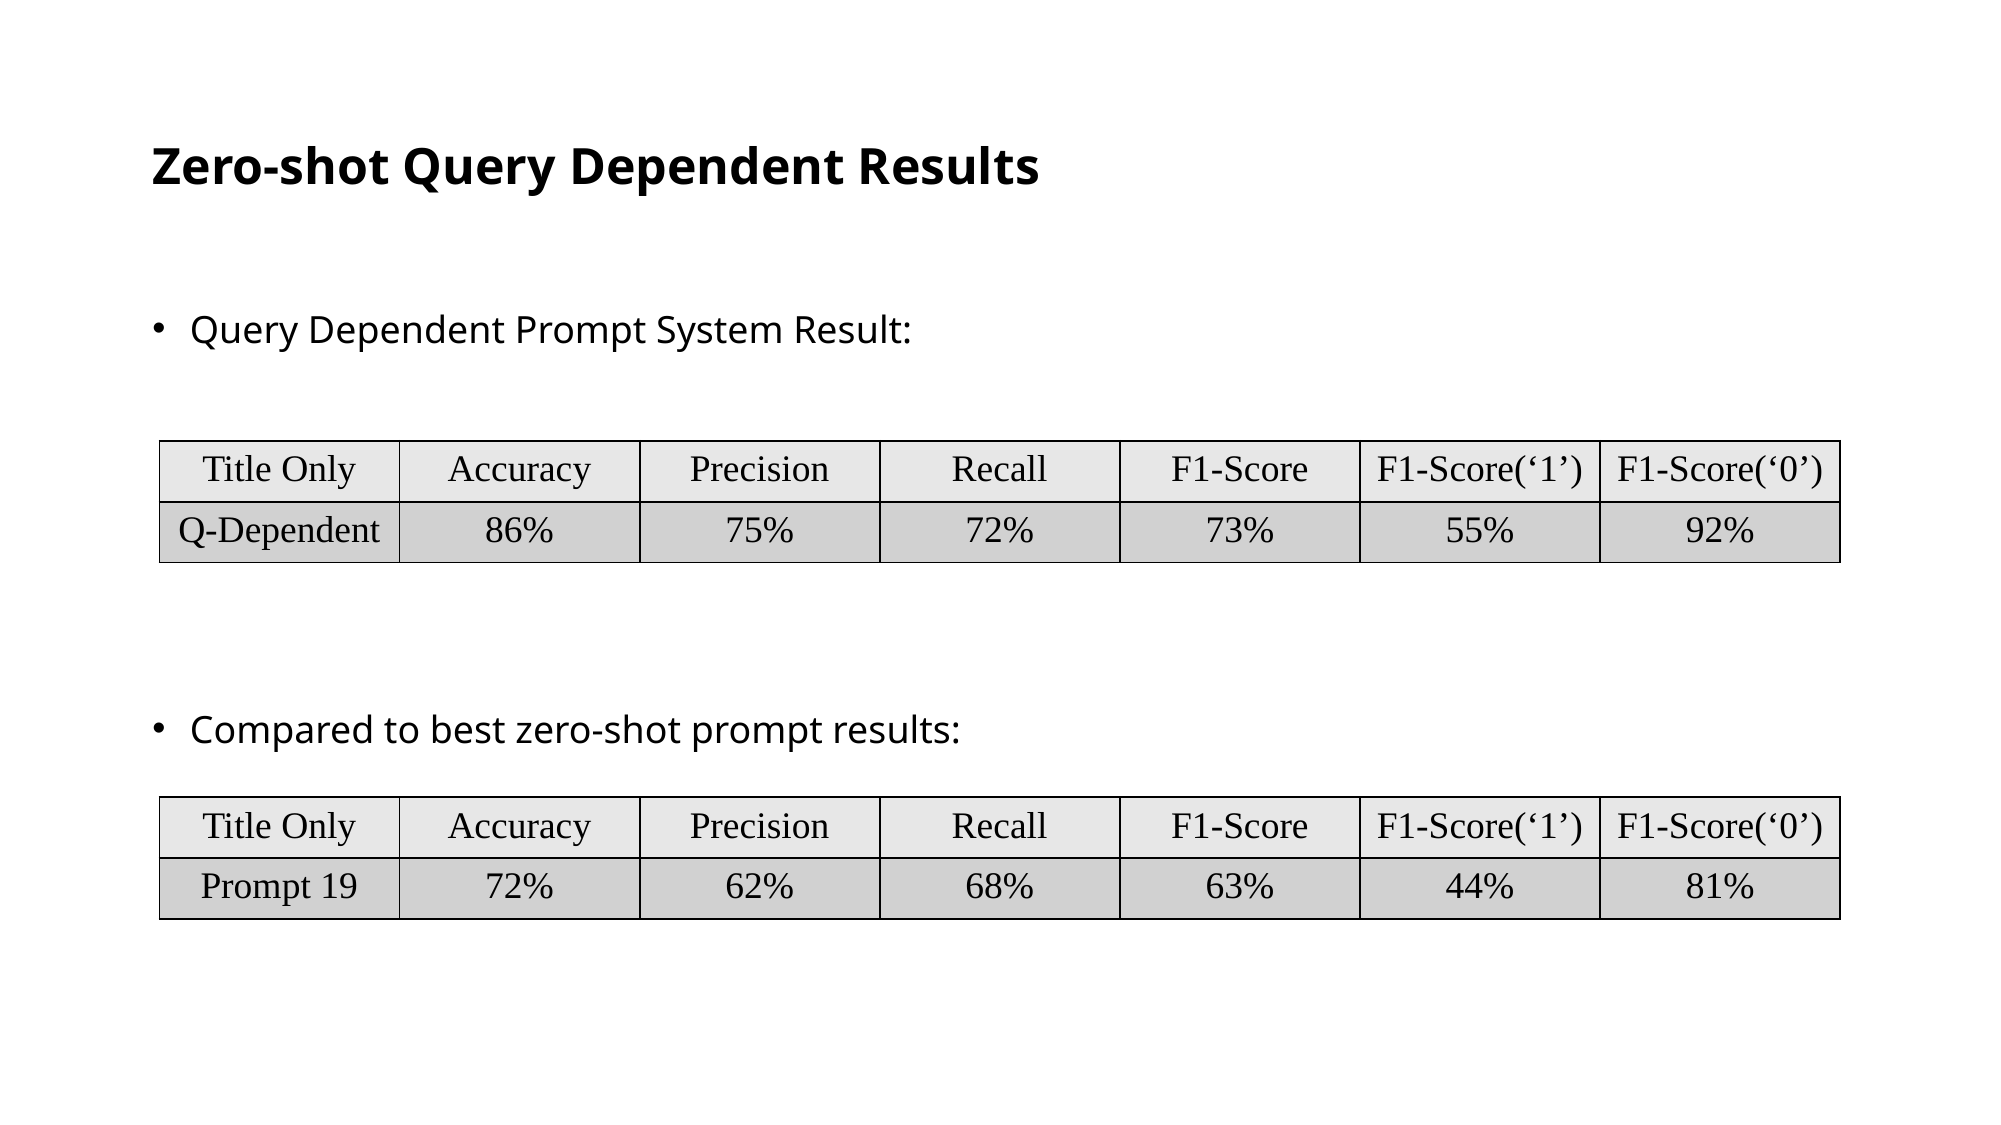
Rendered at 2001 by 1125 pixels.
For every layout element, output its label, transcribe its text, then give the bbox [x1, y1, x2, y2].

table_header Title Only [160, 798, 399, 857]
table_cell 63% [1121, 859, 1359, 918]
table_header Precision [641, 798, 879, 857]
table_header Accuracy [400, 798, 639, 857]
table_cell 62% [641, 859, 879, 918]
table_header F1-Score [1121, 798, 1359, 857]
table_header F1-Score(‘1’) [1361, 798, 1599, 857]
table_cell 72% [400, 859, 639, 918]
table_header Recall [881, 798, 1119, 857]
title Zero-shot Query Dependent Results [137, 59, 1863, 278]
list Query Dependent Prompt System Result: Compared to best zero-shot prompt results: [137, 299, 1863, 1014]
table_cell 44% [1361, 859, 1599, 918]
table_header F1-Score(‘0’) [1601, 798, 1839, 857]
table_cell 81% [1601, 859, 1839, 918]
table_cell 68% [881, 859, 1119, 918]
table_cell Prompt 19 [160, 859, 399, 918]
